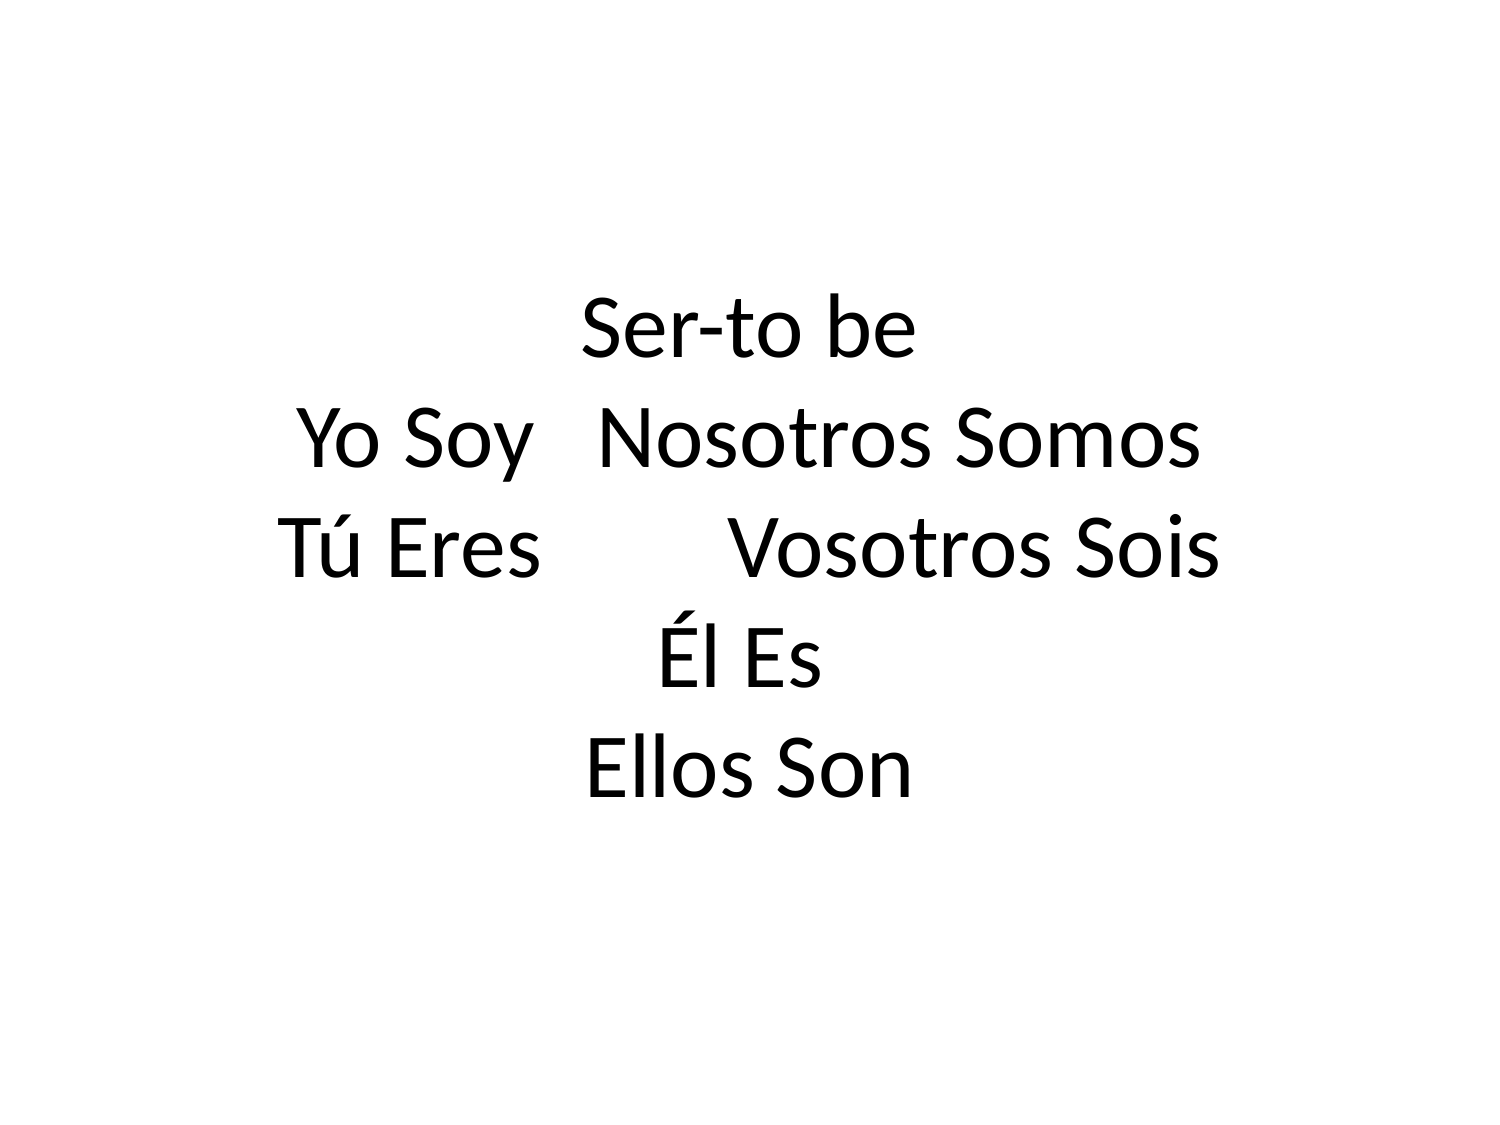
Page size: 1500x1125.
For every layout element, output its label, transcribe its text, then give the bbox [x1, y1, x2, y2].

title Ser-to be Yo Soy Nosotros Somos Tú Eres Vosotros Sois Él Es Ellos Son [75, 45, 1425, 1037]
